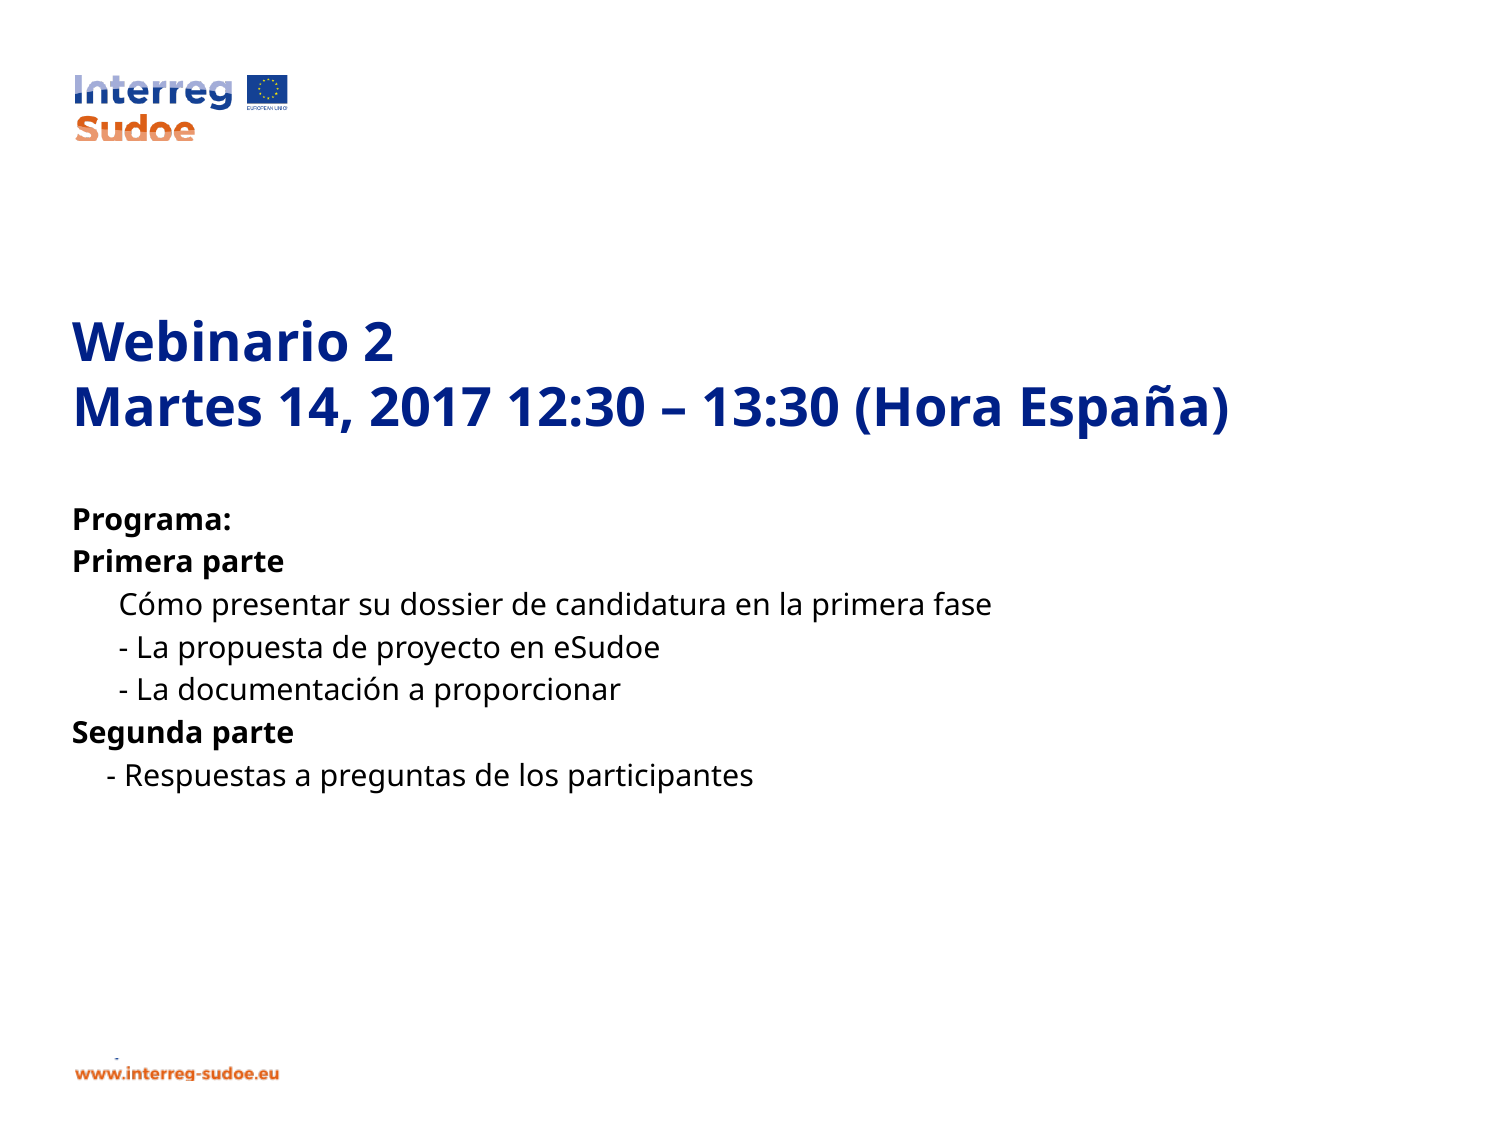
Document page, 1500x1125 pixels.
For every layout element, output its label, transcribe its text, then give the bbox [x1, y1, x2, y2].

list Programa: Primera parte Cómo presentar su dossier de candidatura en la primera fase - La propuesta de proyecto en eSudoe - La documentación a proporcionar Segunda parte - Respuestas a preguntas de los participantes [56, 488, 1438, 843]
title Webinario 2 Martes 14, 2017 12:30 – 13:30 (Hora España) [57, 299, 1438, 450]
